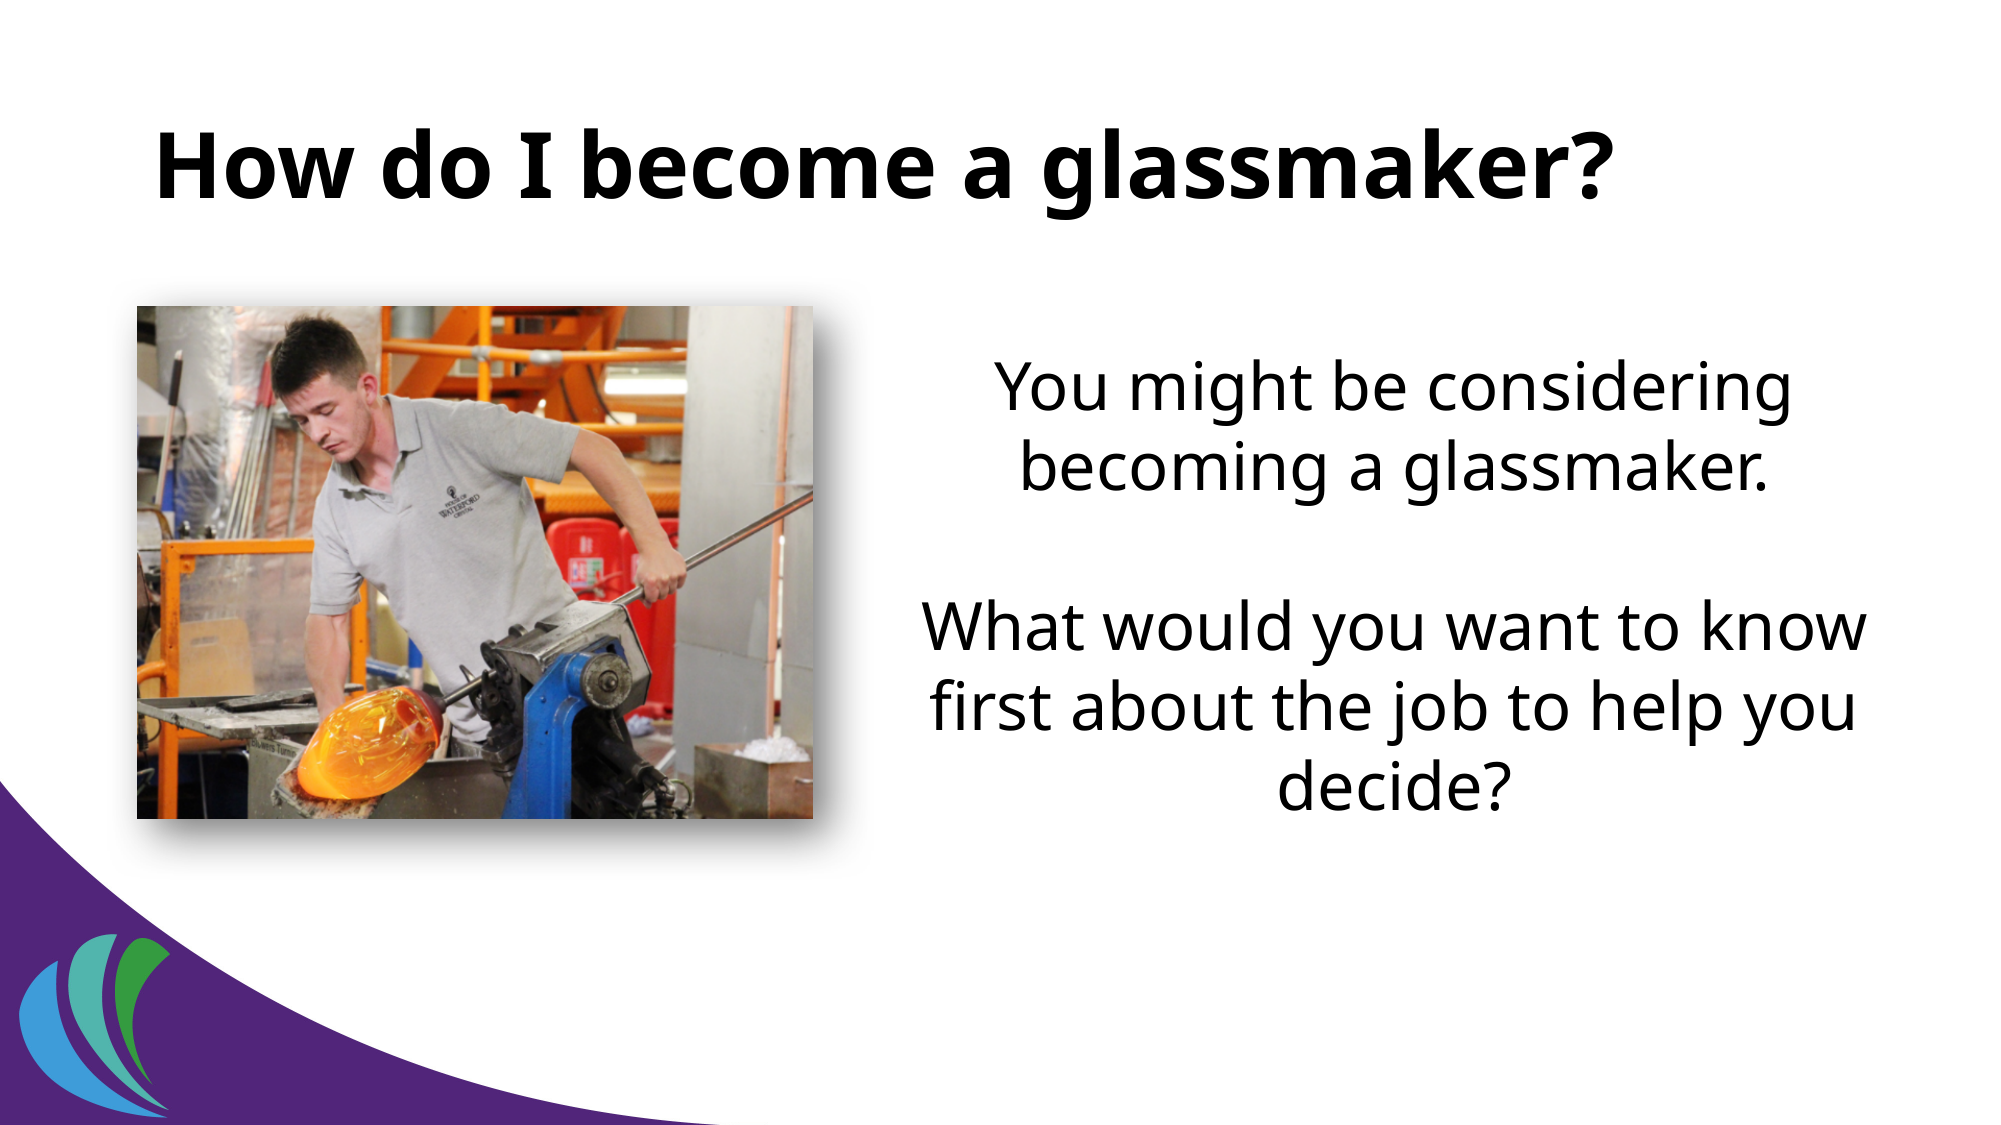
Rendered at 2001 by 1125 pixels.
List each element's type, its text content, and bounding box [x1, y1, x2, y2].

picture [0, 1, 2000, 1125]
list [136, 305, 814, 820]
text_box You might be considering becoming a glassmaker. What would you want to know first about the job to help you decide? [894, 336, 1895, 831]
title How do I become a glassmaker? [137, 59, 1863, 278]
